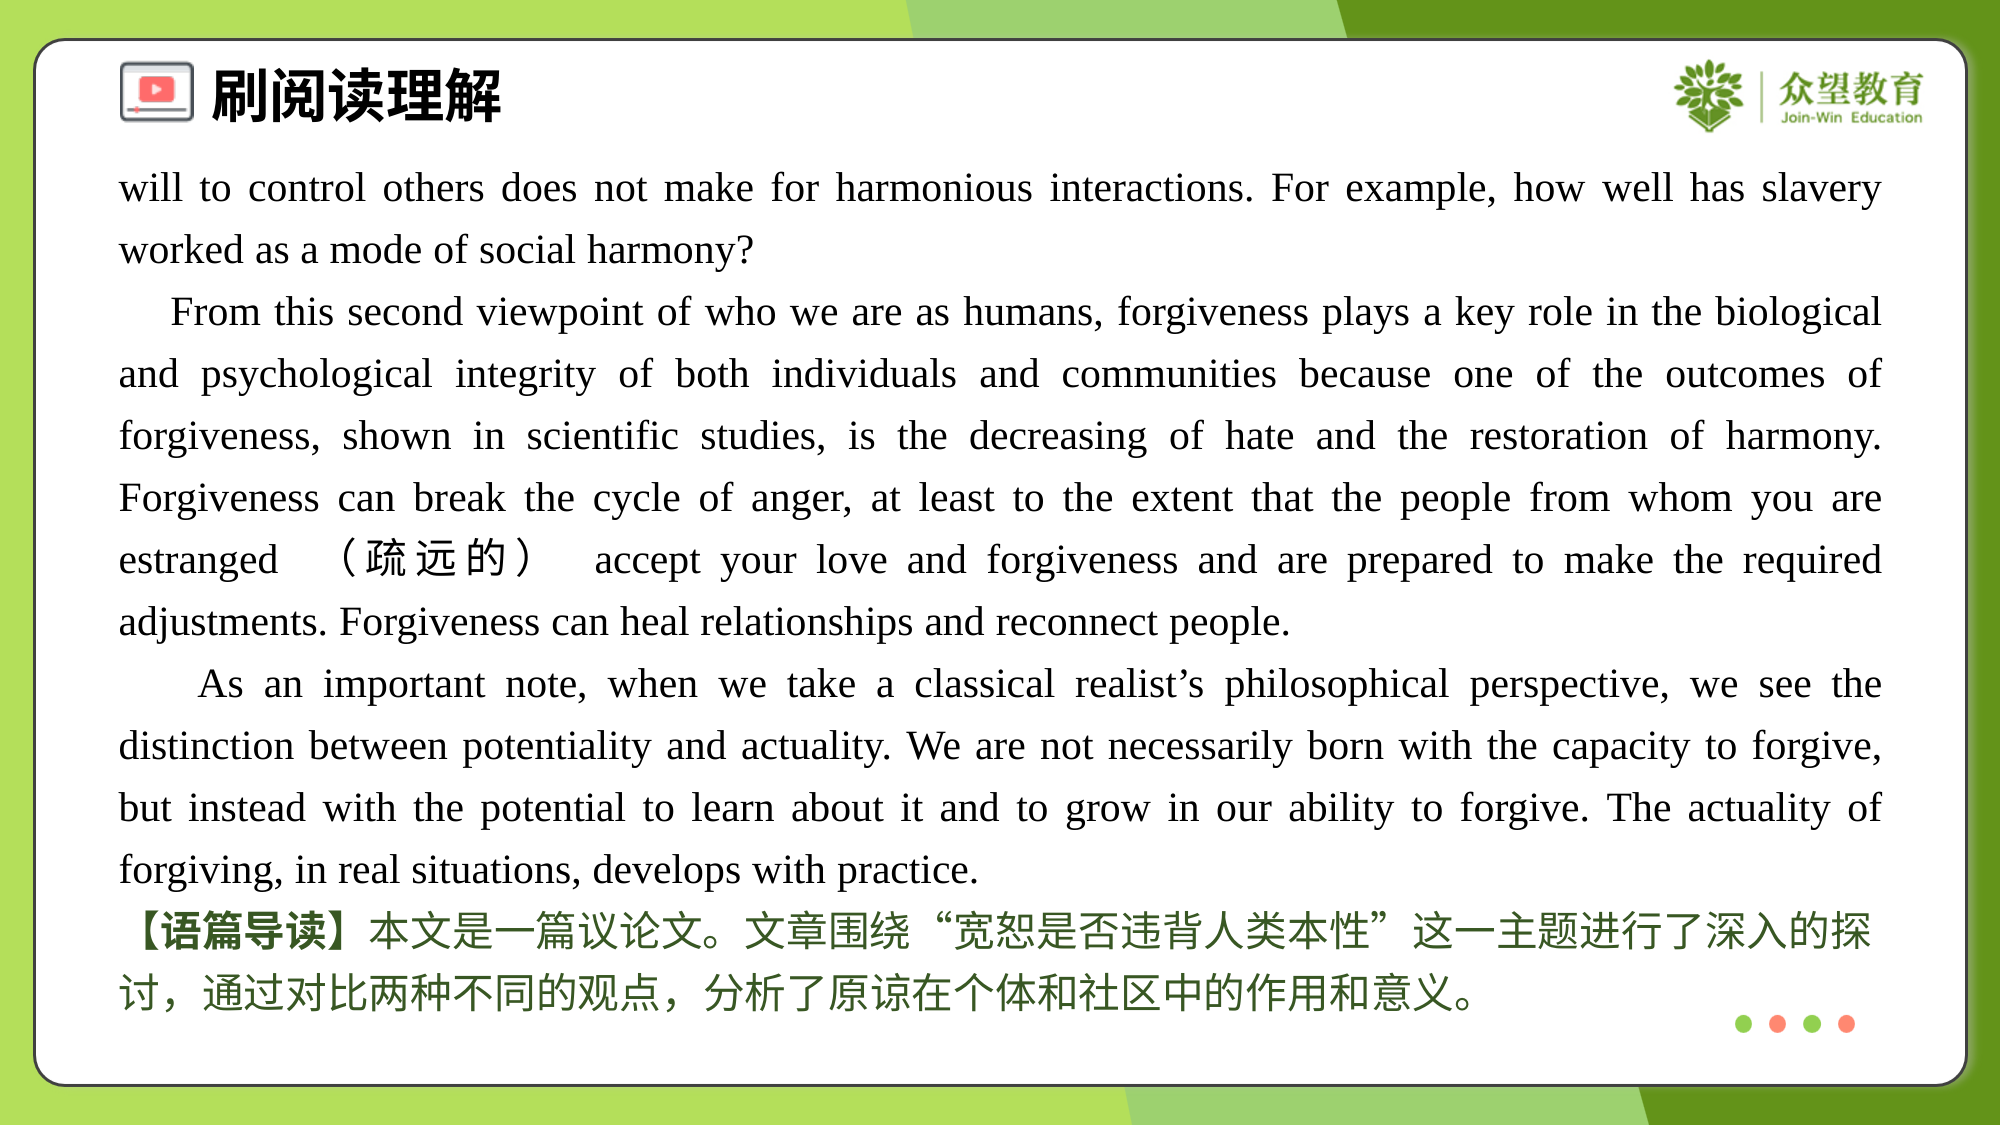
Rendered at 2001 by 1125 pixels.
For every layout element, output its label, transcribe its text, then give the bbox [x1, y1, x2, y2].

picture [0, 0, 2000, 1125]
text_box will to control others does not make for harmonious interactions. For example, how well has slavery worked as a mode of social harmony? From this second viewpoint of who we are as humans, forgiveness plays a key role in the biological and psychological integrity of both individuals and communities because one of the outcomes of forgiveness, shown in scientific studies, is the decreasing of hate and the restoration of harmony. Forgiveness can break the cycle of anger, at least to the extent that the people from whom you are estranged （疏远的） accept your love and forgiveness and are prepared to make the required adjustments. Forgiveness can heal relationships and reconnect people. As an important note, when we take a classical realist’s philosophical perspective, we see the distinction between potentiality and actuality. We are not necessarily born with the capacity to forgive, but instead with the potential to learn about it and to grow in our ability to forgive. The actuality of forgiving, in real situations, develops with practice. [118, 147, 1883, 887]
text_box 【语篇导读】本文是一篇议论文。文章围绕“宽恕是否违背人类本性”这一主题进行了深入的探讨，通过对比两种不同的观点，分析了原谅在个体和社区中的作用和意义。 [118, 892, 1883, 1012]
